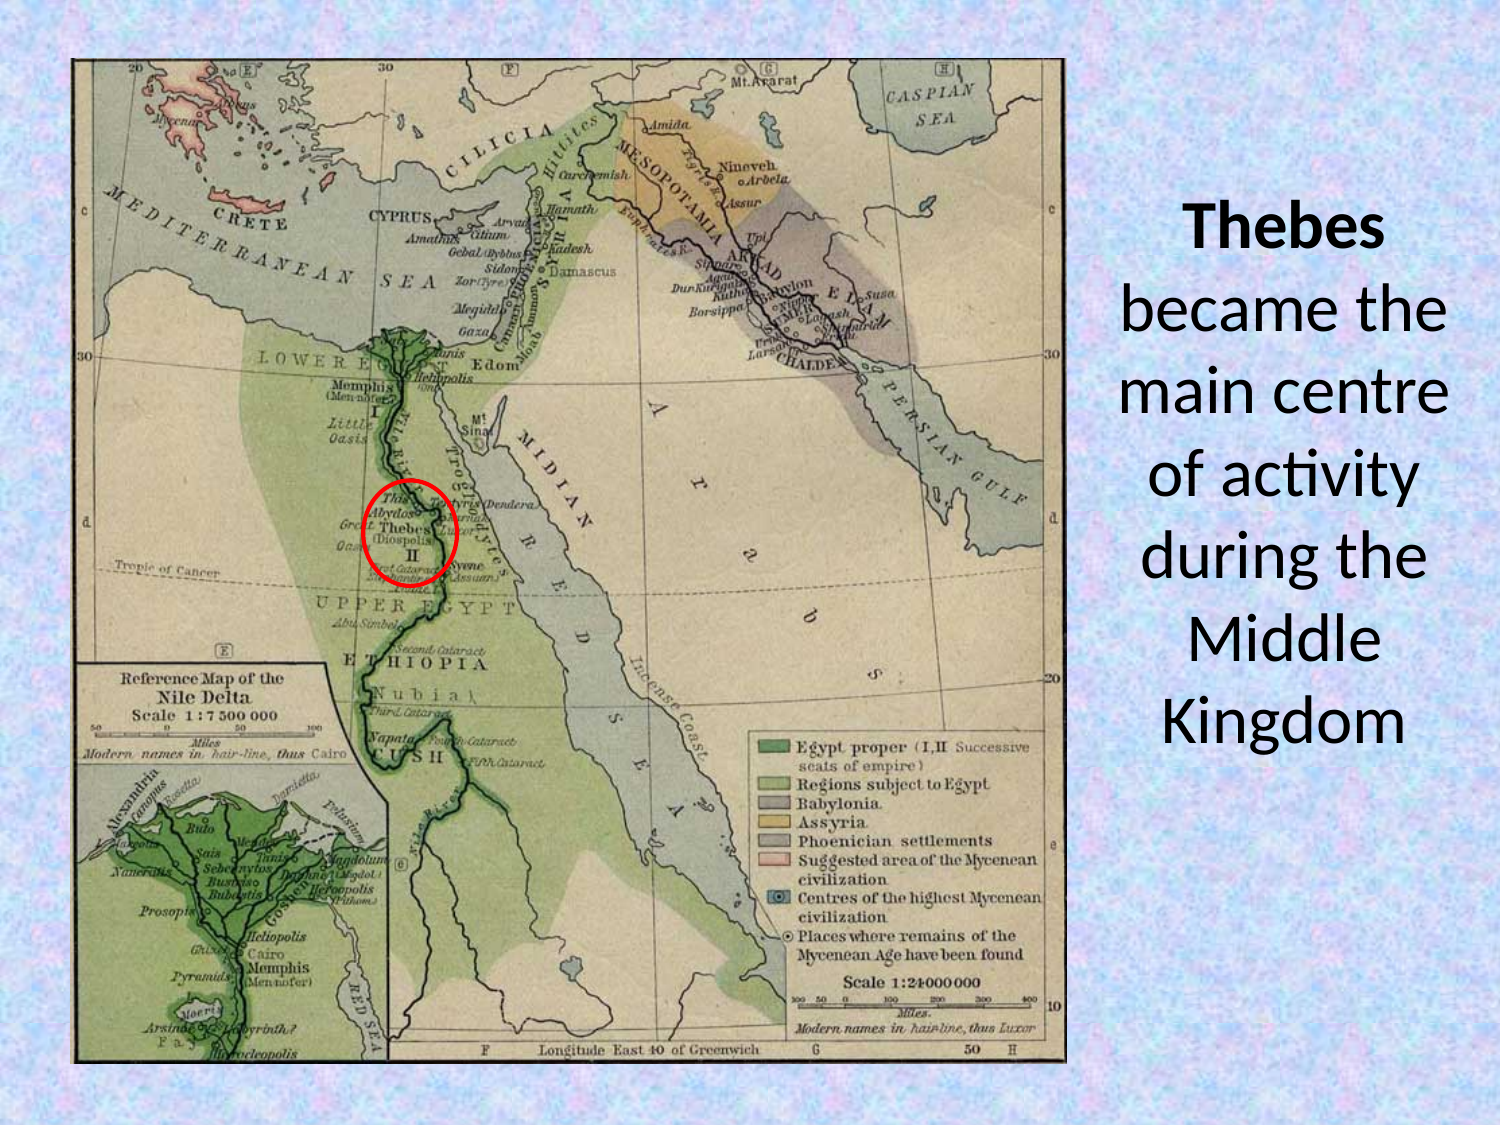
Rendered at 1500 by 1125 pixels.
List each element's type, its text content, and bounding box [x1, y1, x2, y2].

title Thebes became the main centre of activity during the Middle Kingdom [1101, 140, 1468, 797]
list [70, 58, 1067, 1065]
picture [0, 0, 1500, 1125]
